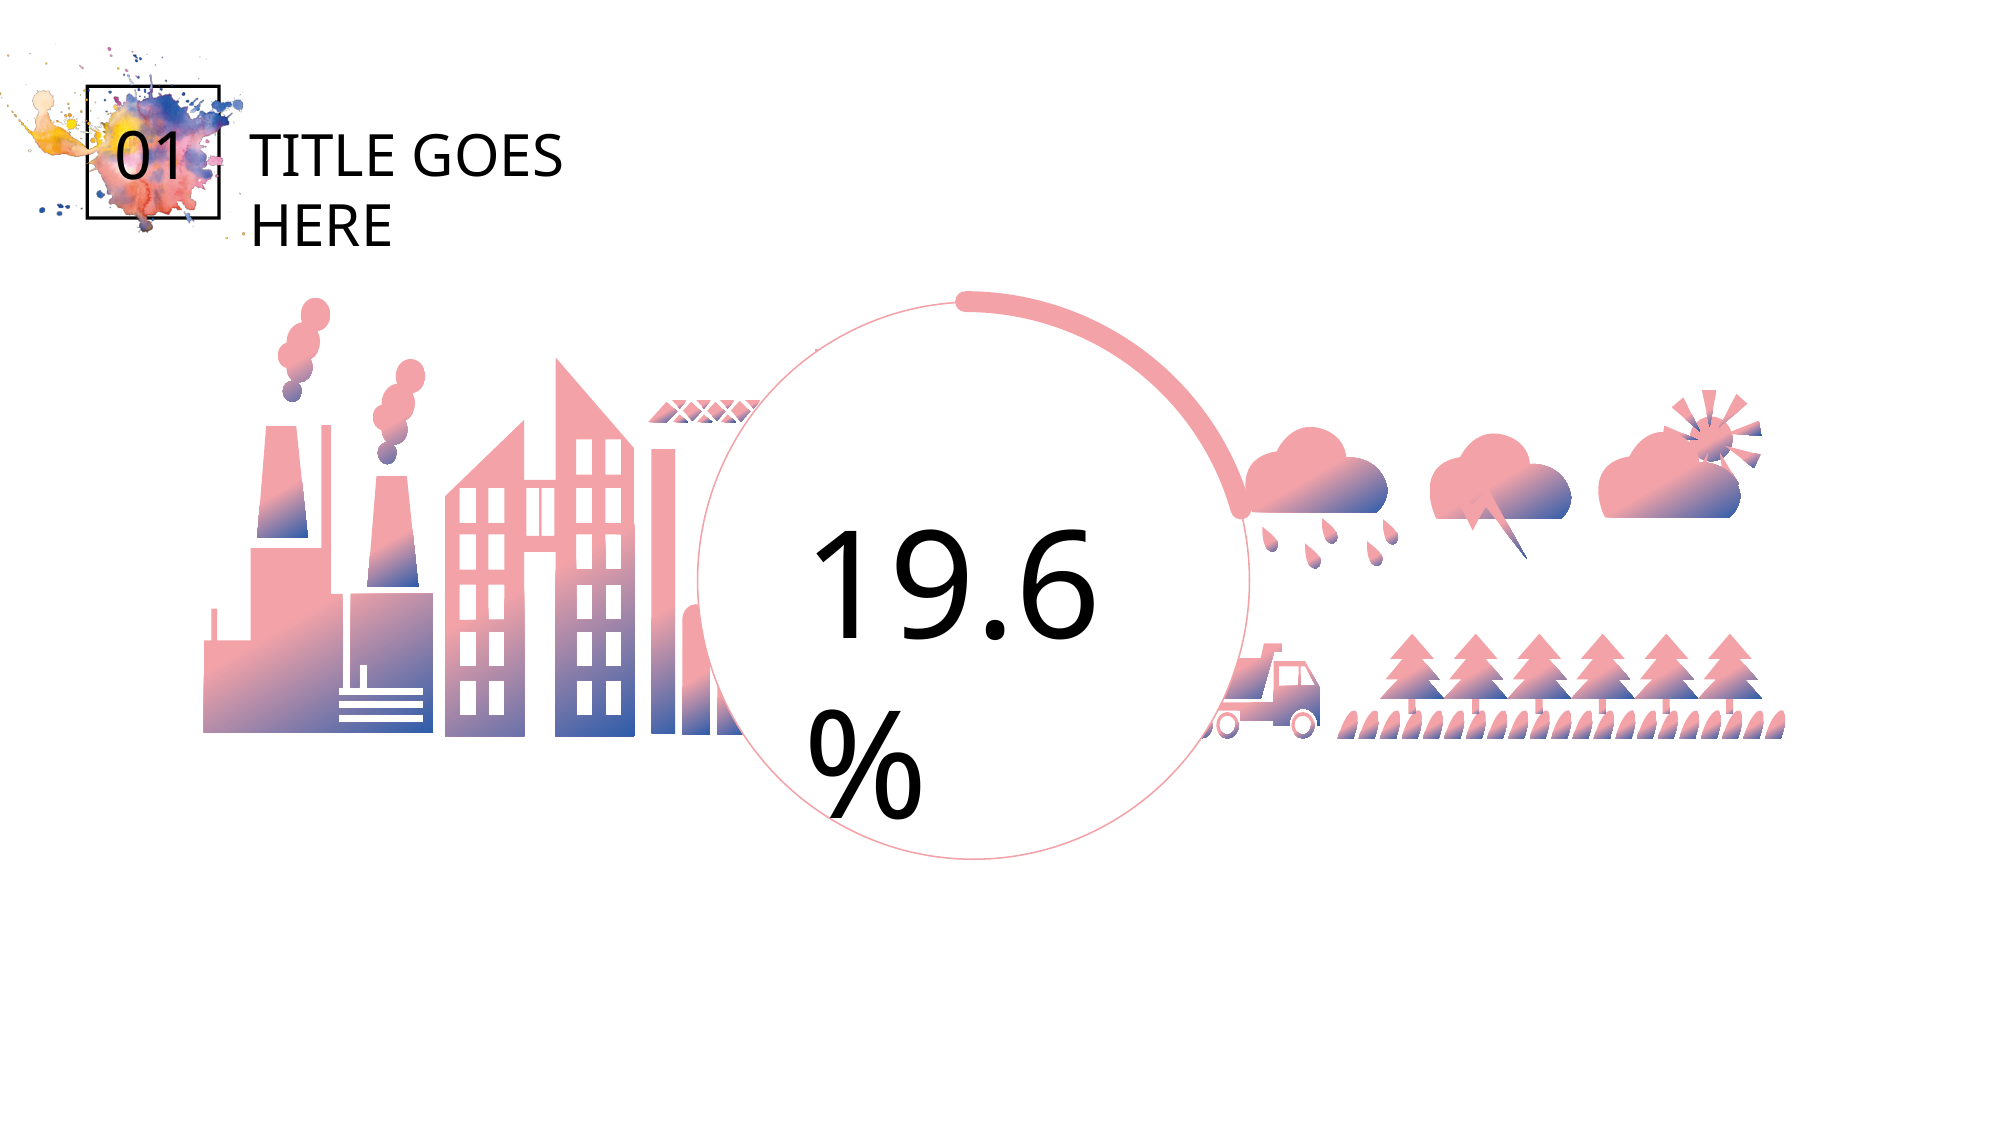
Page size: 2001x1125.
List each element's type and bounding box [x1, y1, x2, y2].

text_box [203, 297, 1787, 740]
text_box [679, 301, 1252, 871]
text_box [0, 42, 680, 240]
